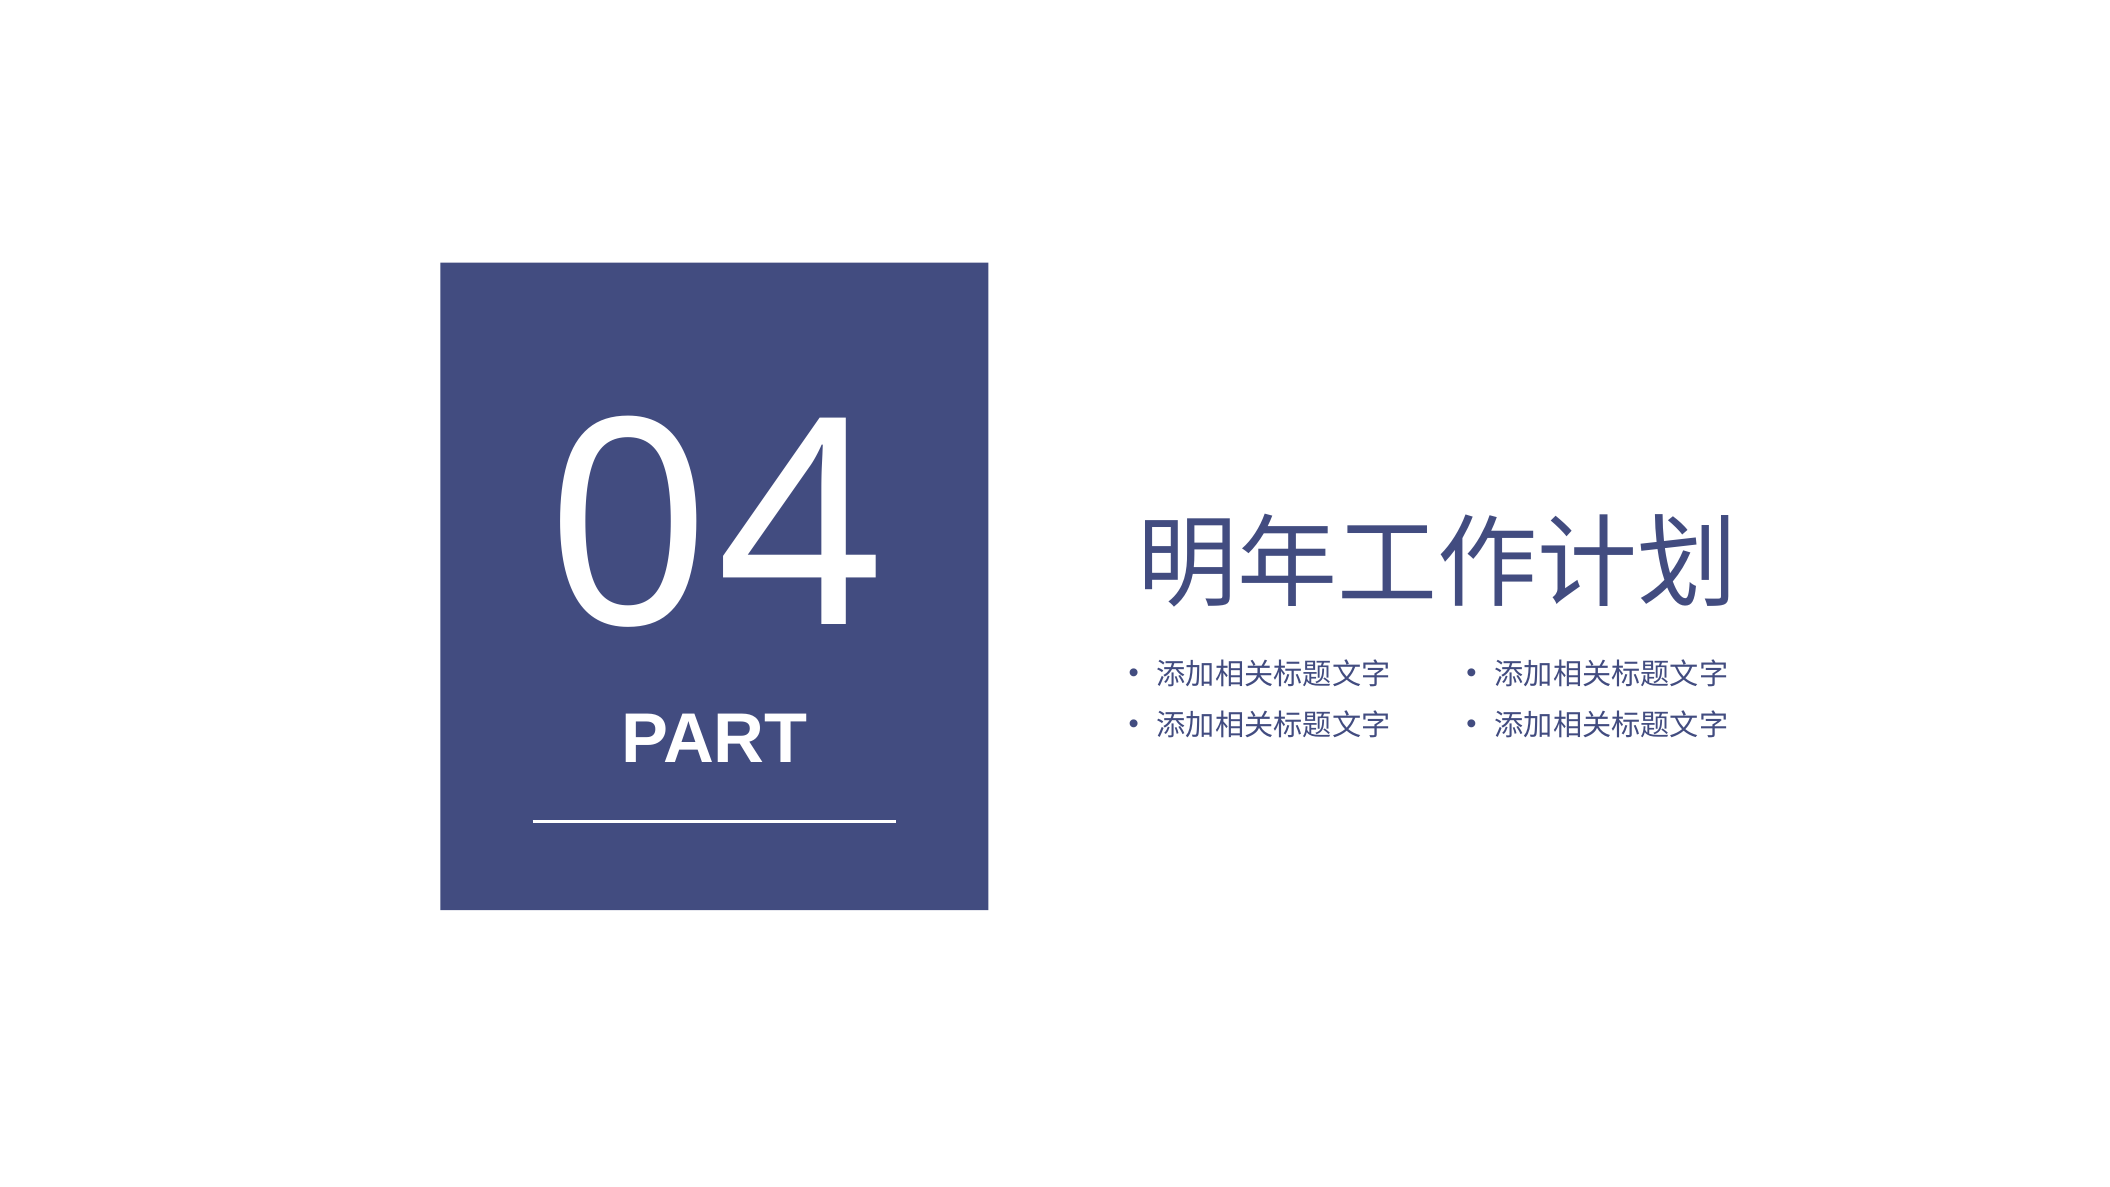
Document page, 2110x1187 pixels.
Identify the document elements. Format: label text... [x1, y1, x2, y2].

text_box 添加相关标题文字 [1466, 705, 1768, 741]
text_box 明年工作计划 [1137, 498, 1847, 619]
text_box 添加相关标题文字 [1128, 705, 1430, 741]
text_box 04 [522, 330, 907, 690]
text_box 添加相关标题文字 [1128, 654, 1430, 690]
text_box [439, 261, 989, 911]
text_box 添加相关标题文字 [1466, 654, 1768, 690]
text_box PART [513, 692, 916, 777]
